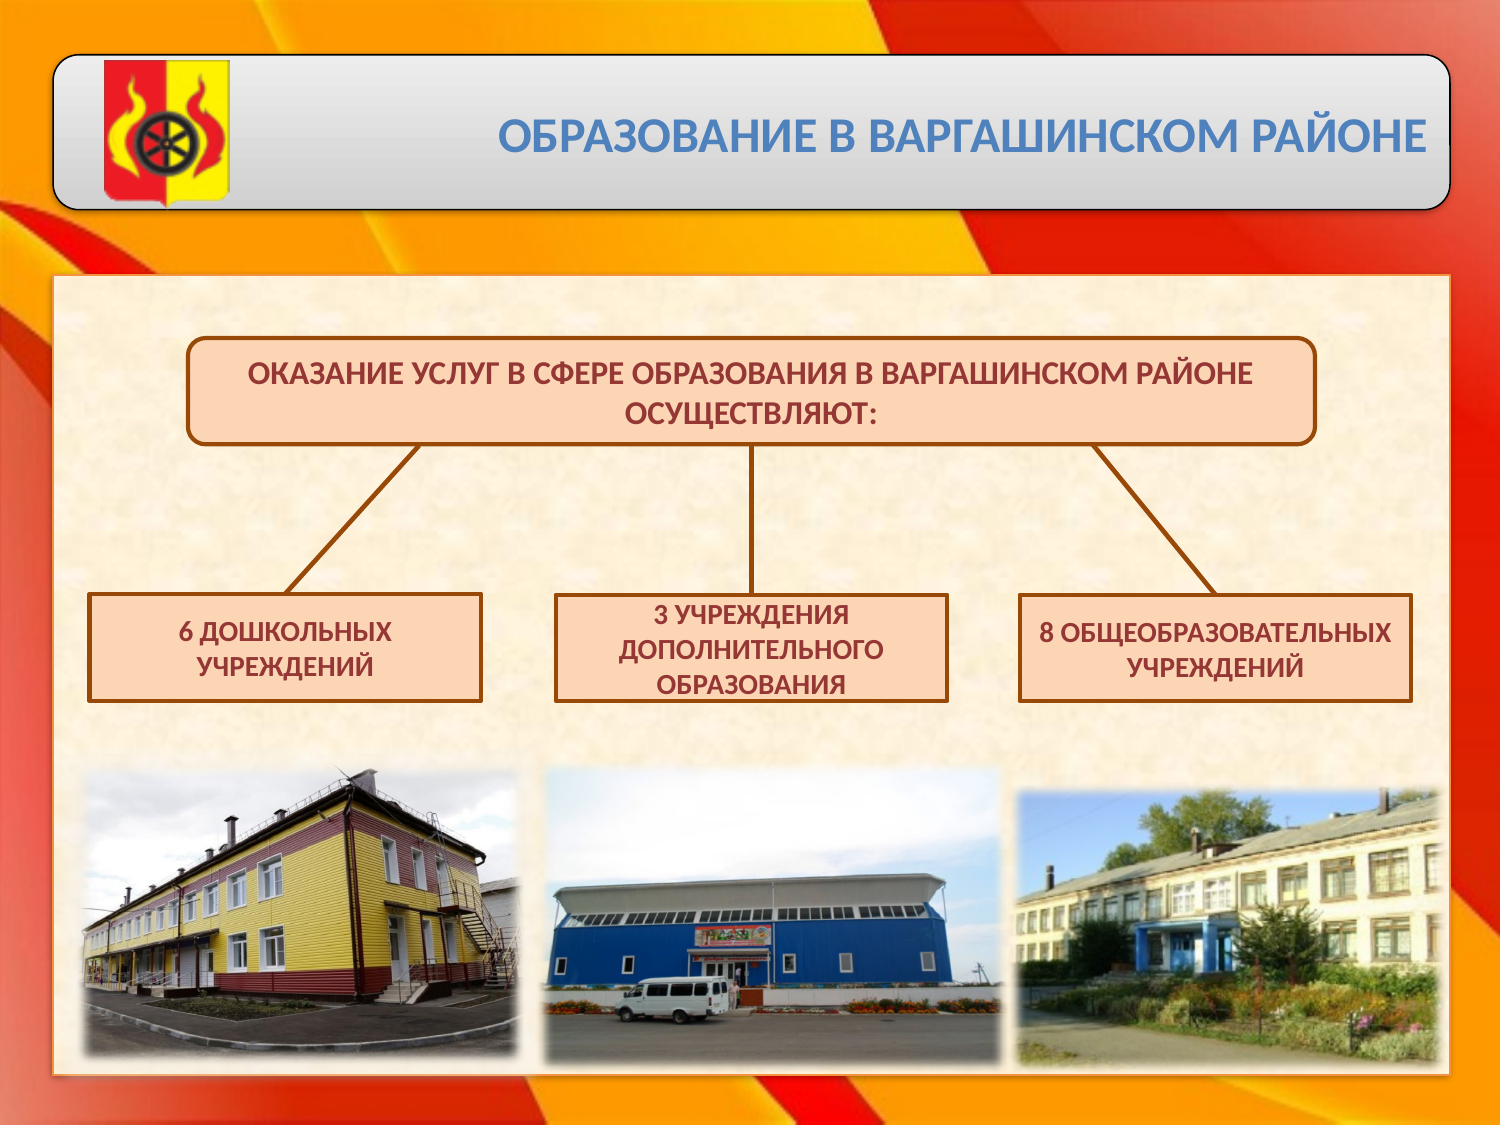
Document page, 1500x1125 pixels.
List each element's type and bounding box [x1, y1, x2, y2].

picture [75, 761, 525, 1065]
text_box [1092, 444, 1216, 595]
picture [535, 756, 1448, 1076]
picture [103, 59, 230, 215]
text_box [285, 445, 420, 594]
list [0, 0, 1500, 1125]
